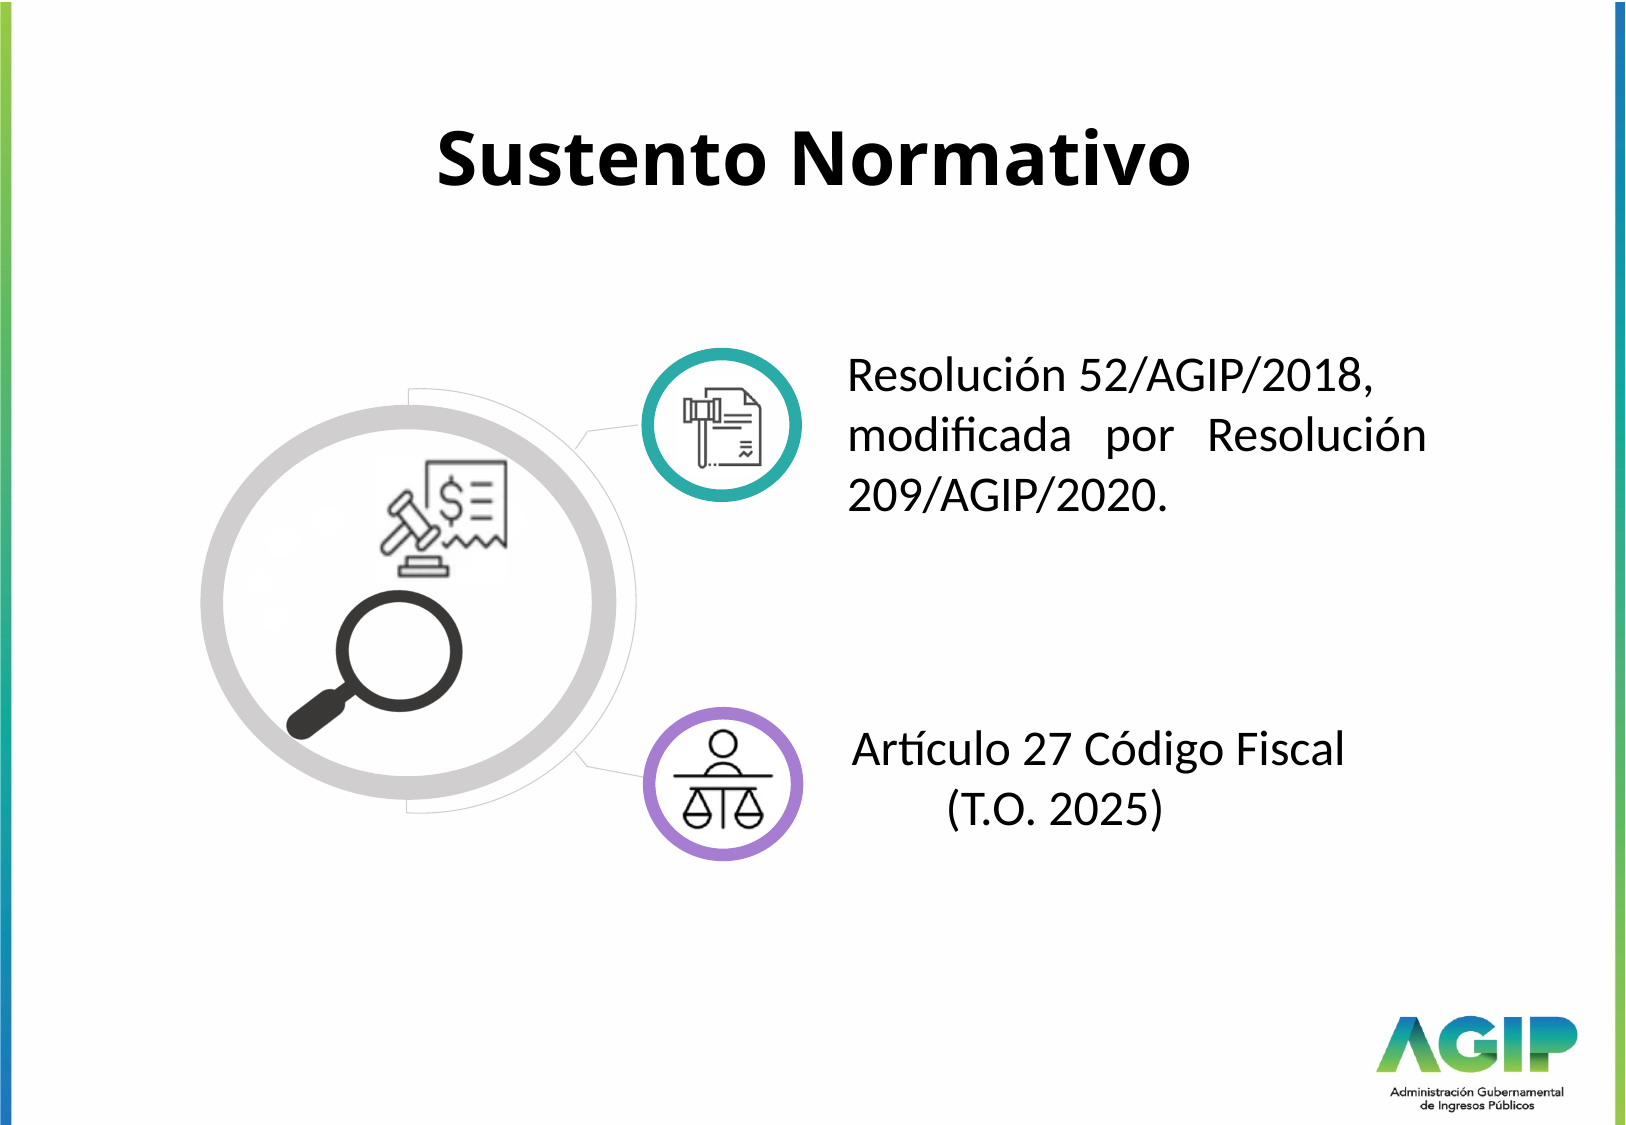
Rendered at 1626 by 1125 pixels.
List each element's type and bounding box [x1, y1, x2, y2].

text_box [574, 708, 1447, 855]
text_box [575, 334, 1443, 531]
text_box [204, 388, 637, 814]
picture [0, 2, 1625, 1125]
